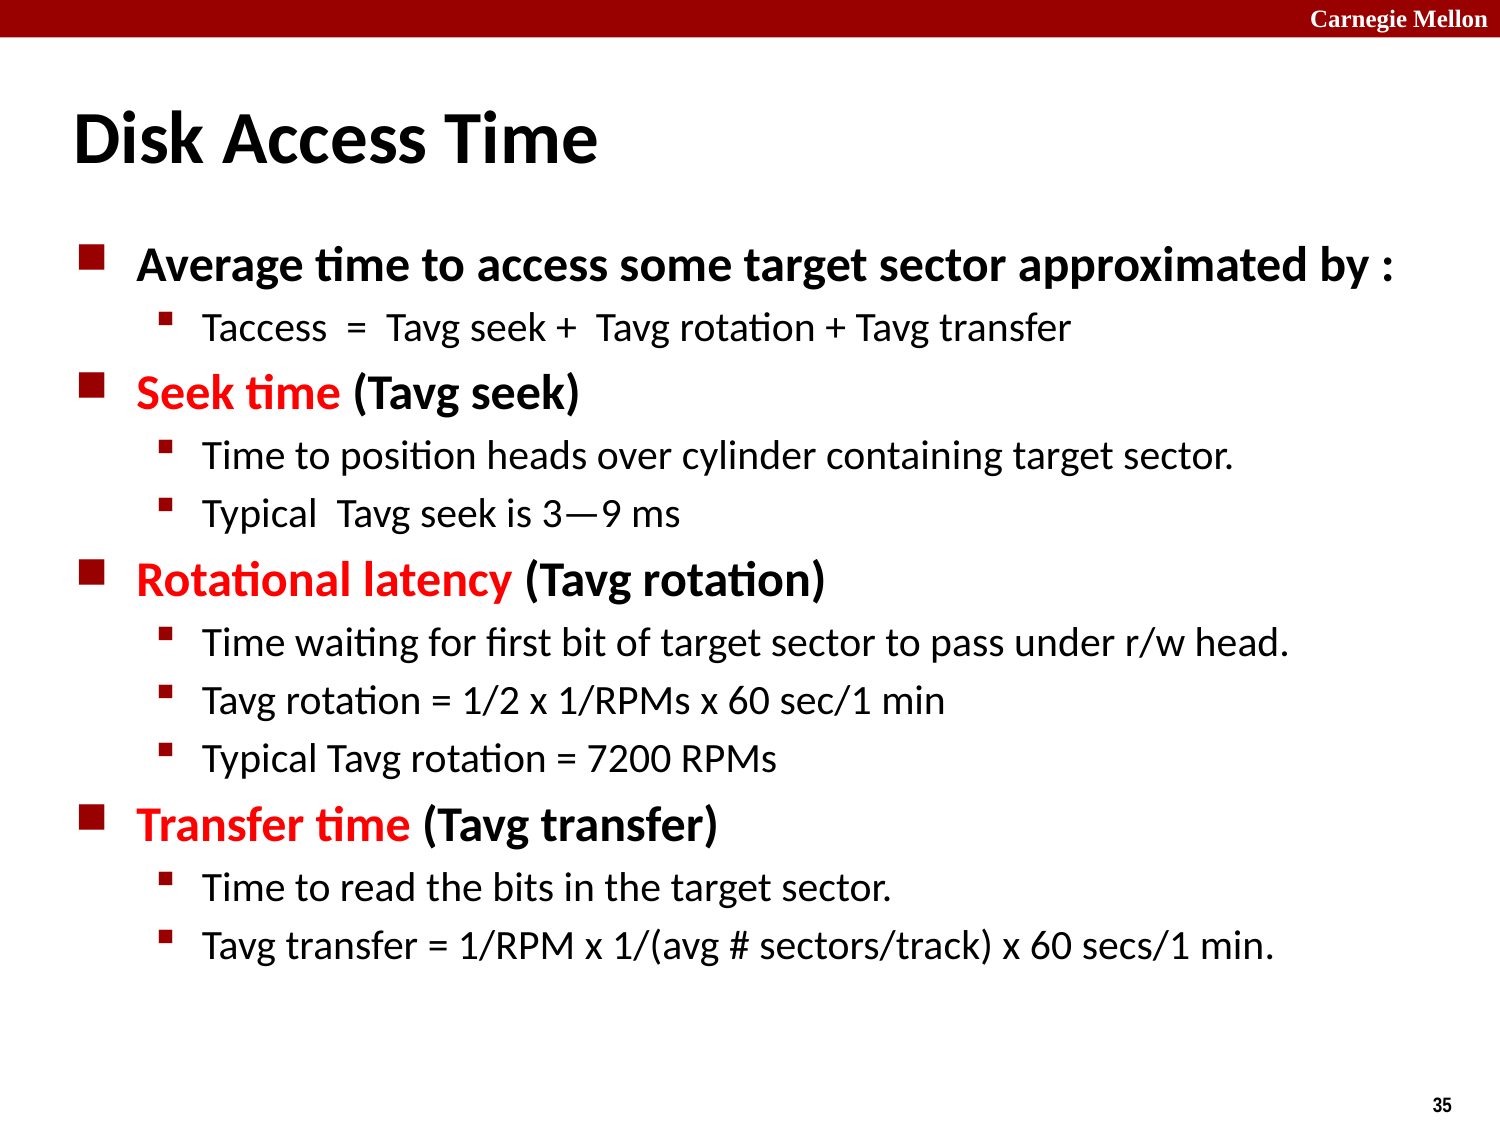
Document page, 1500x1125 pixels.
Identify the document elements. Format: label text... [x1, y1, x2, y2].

title Disk Access Time [58, 71, 1305, 197]
list Average time to access some target sector approximated by : Taccess = Tavg seek + Tavg rotation + Tavg transfer Seek time (Tavg seek) Time to position heads over cylinder containing target sector. Typical Tavg seek is 3—9 ms Rotational latency (Tavg rotation) Time waiting for first bit of target sector to pass under r/w head. Tavg rotation = 1/2 x 1/RPMs x 60 sec/1 min Typical Tavg rotation = 7200 RPMs Transfer time (Tavg transfer) Time to read the bits in the target sector. Tavg transfer = 1/RPM x 1/(avg # sectors/track) x 60 secs/1 min. [64, 223, 1438, 1040]
